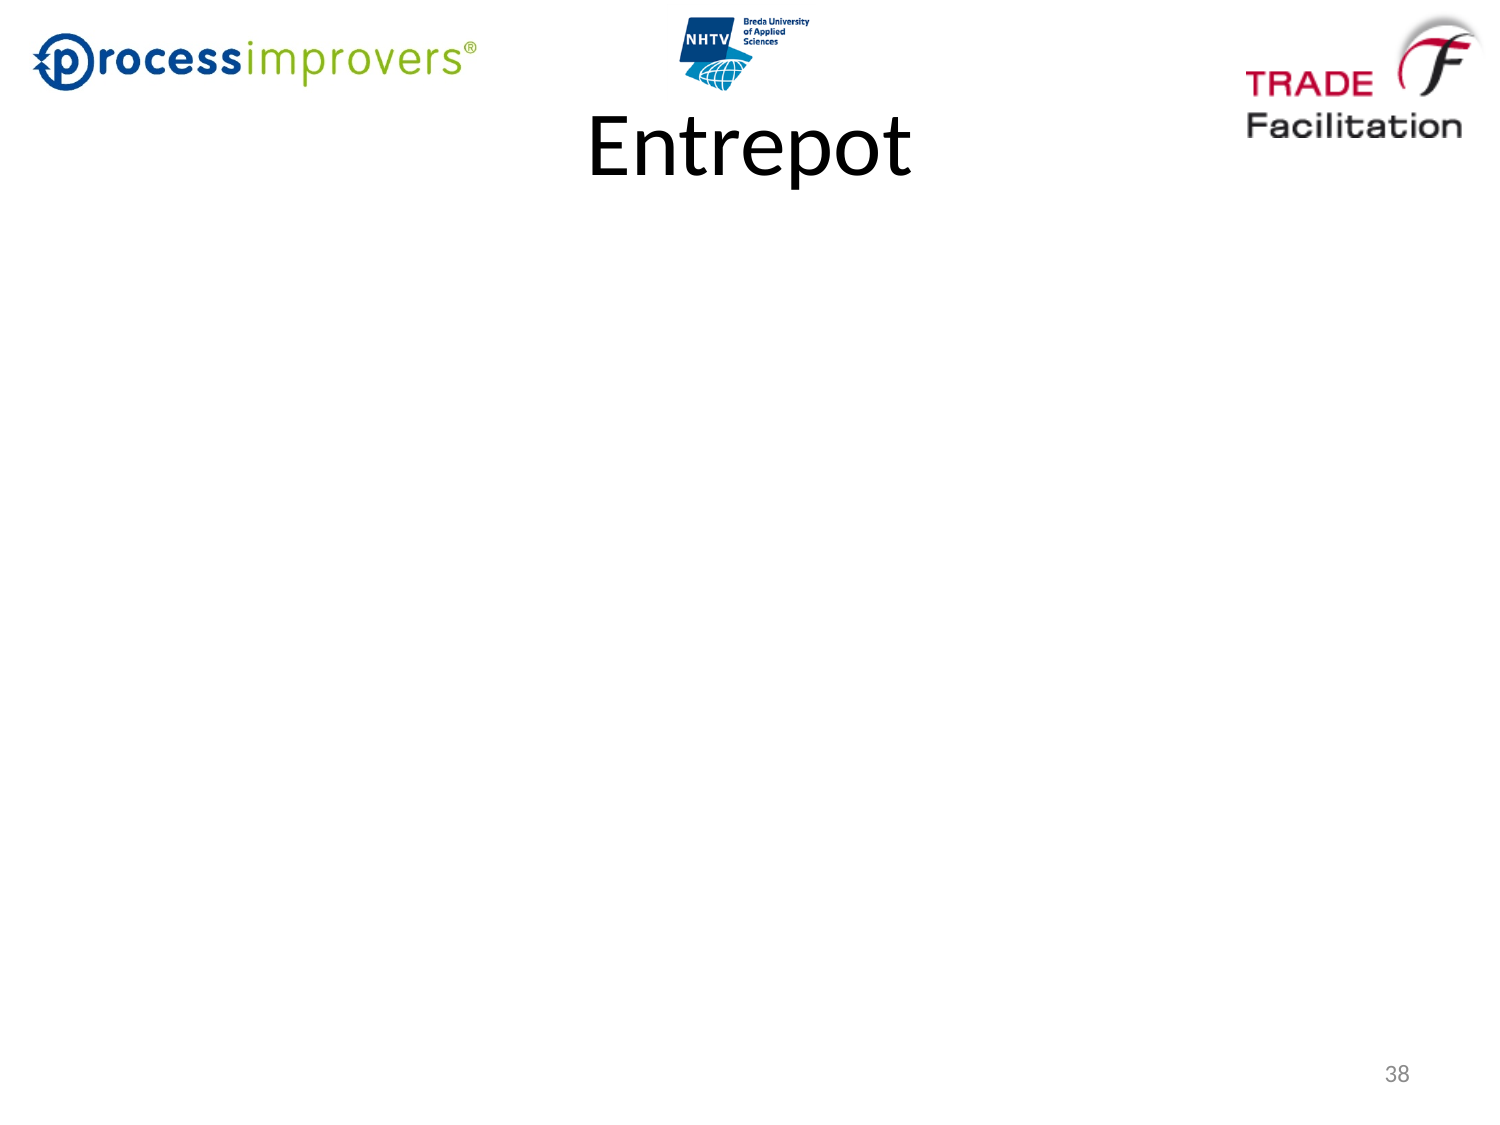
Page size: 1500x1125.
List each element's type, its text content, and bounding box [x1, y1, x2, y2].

title Entrepot [75, 45, 1425, 233]
picture [1246, 10, 1487, 138]
slide_number 38 [1074, 1042, 1425, 1103]
picture [29, 30, 479, 93]
picture [667, 4, 816, 103]
